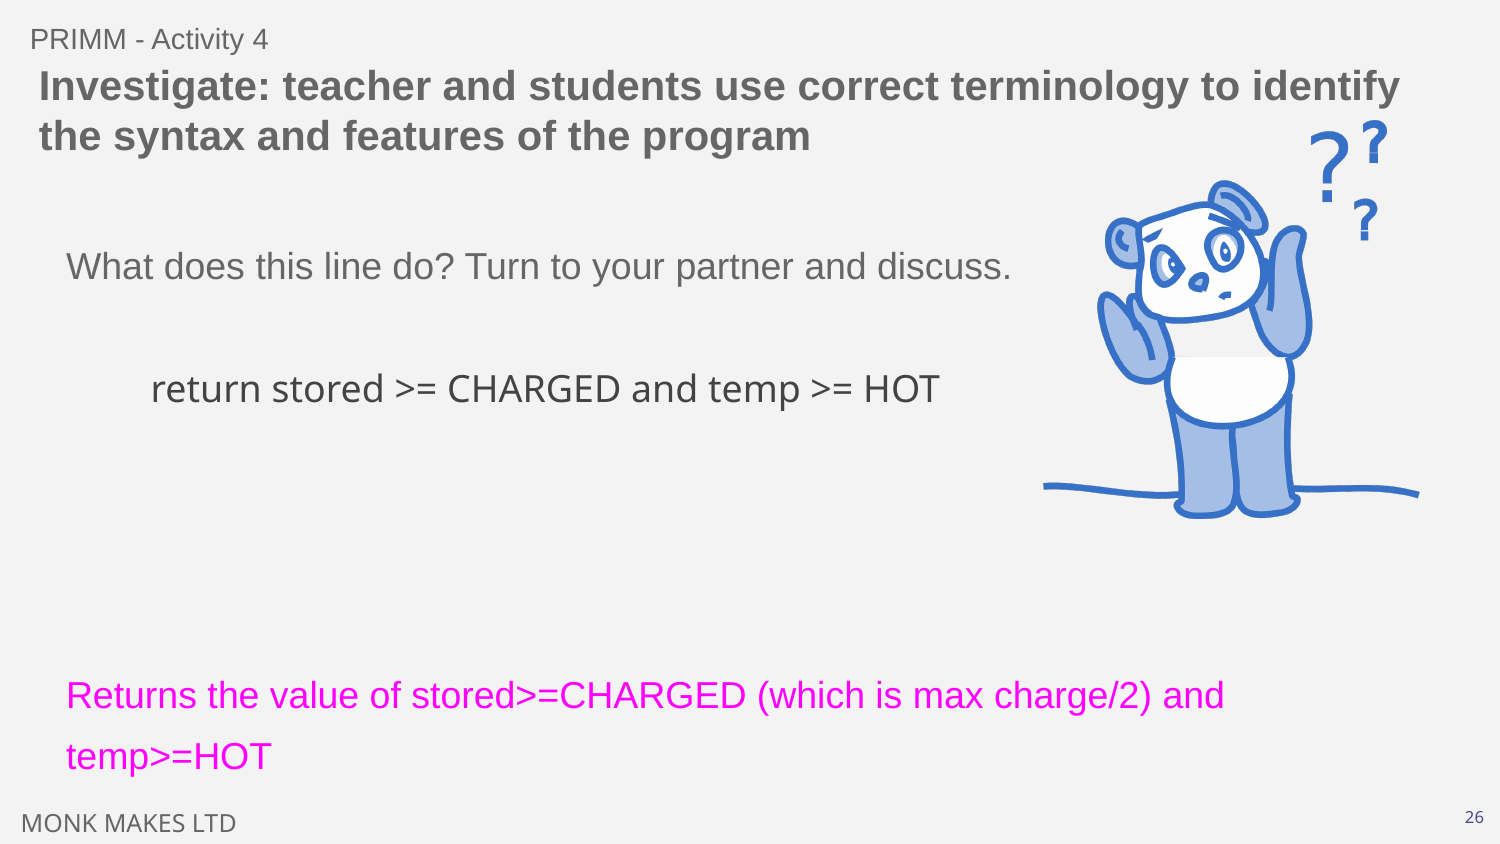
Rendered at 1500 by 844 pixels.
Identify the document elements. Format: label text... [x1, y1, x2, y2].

subtitle PRIMM - Activity 4 [14, 0, 1500, 52]
slide_number ‹#› [1448, 792, 1500, 844]
title Investigate: teacher and students use correct terminology to identify the syntax and features of the program [24, 52, 1422, 167]
picture [1039, 120, 1423, 520]
text_box What does this line do? Turn to your partner and discuss. return stored >= CHARGED and temp >= HOT Returns the value of stored>=CHARGED (which is max charge/2) and temp>=HOT [50, 211, 1398, 793]
